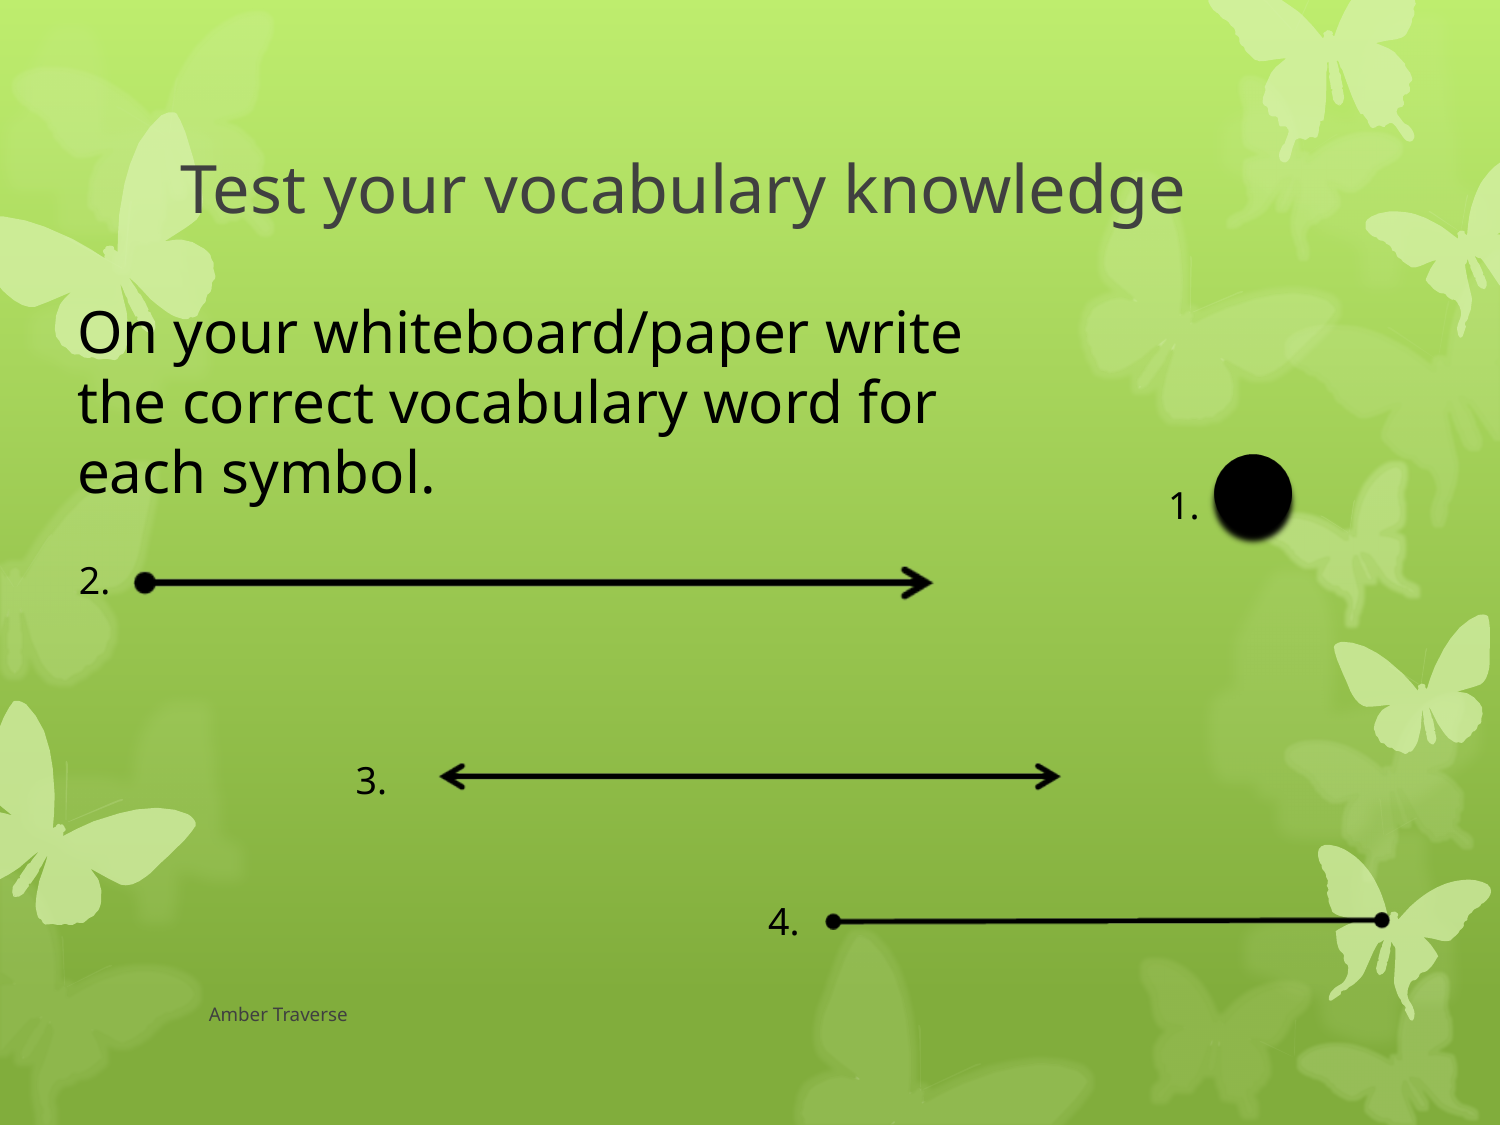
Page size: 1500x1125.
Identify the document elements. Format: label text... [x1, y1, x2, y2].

text_box On your whiteboard/paper write the correct vocabulary word for each symbol. [62, 287, 1038, 513]
picture [132, 549, 967, 617]
title Test your vocabulary knowledge [165, 110, 1335, 263]
picture [824, 911, 1391, 931]
picture [1204, 454, 1302, 551]
text_box 3. [340, 749, 403, 810]
text_box 2. [64, 549, 126, 610]
footer Amber Traverse [193, 976, 1056, 1037]
text_box 4. [753, 890, 815, 951]
picture [411, 749, 1088, 805]
text_box 1. [1153, 474, 1198, 535]
